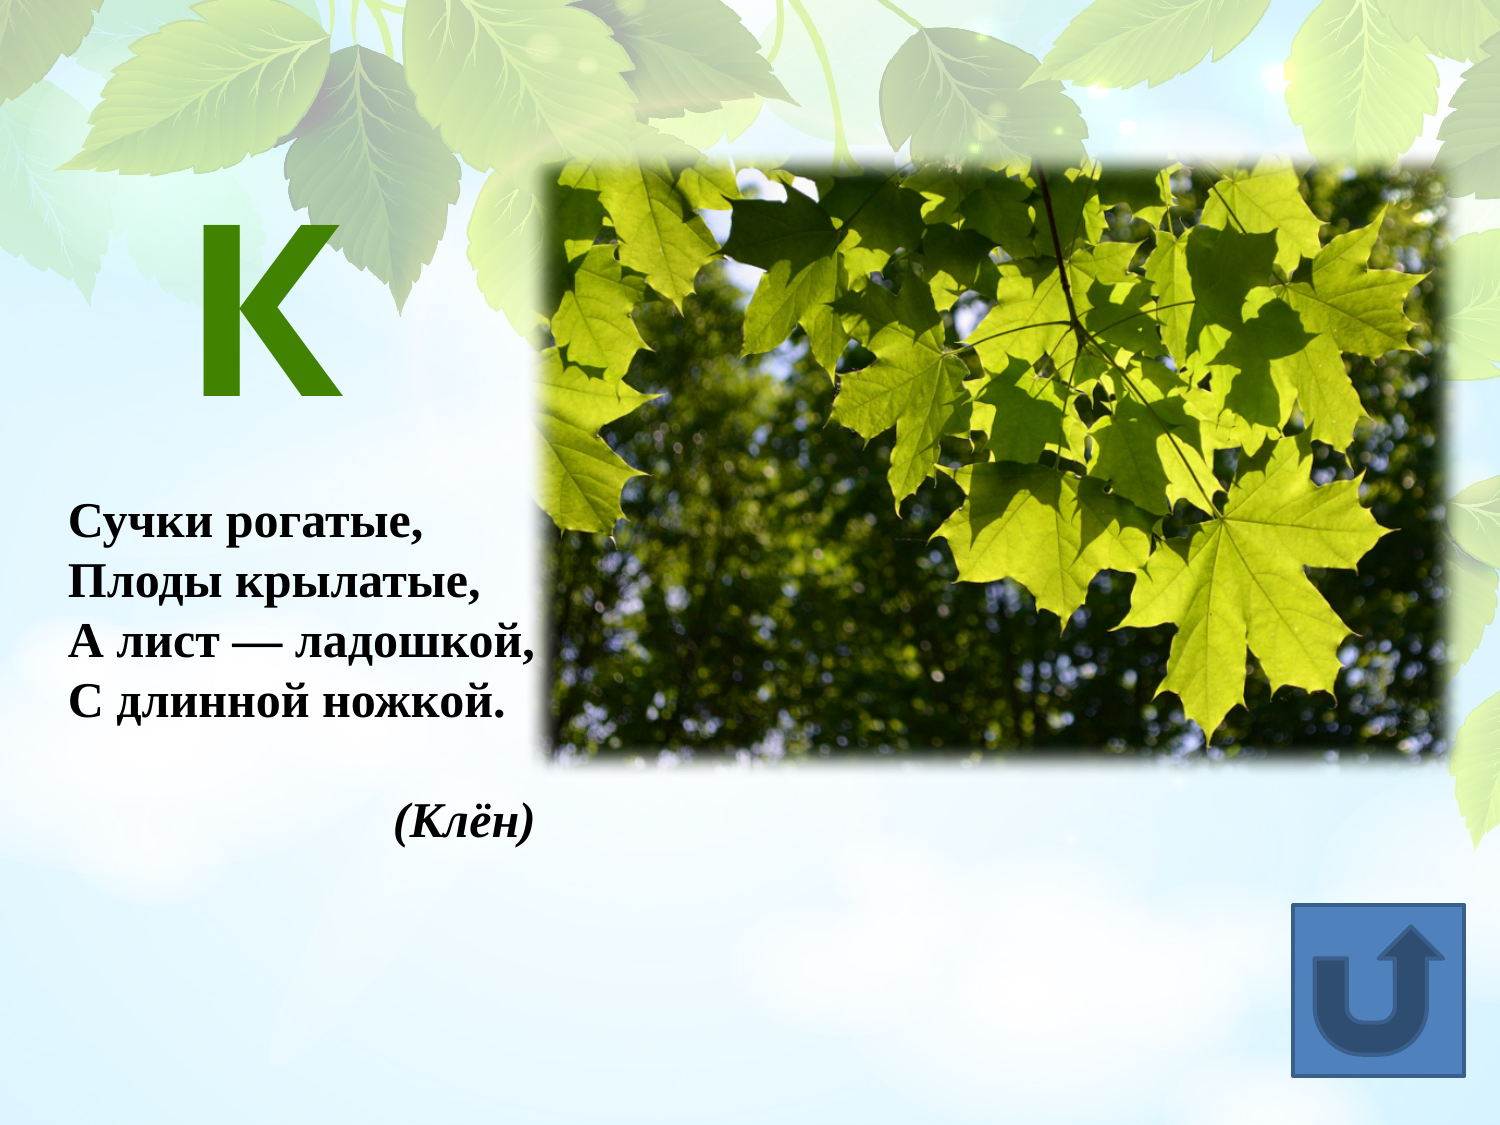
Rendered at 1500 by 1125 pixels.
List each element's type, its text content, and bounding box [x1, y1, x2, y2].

text_box Сучки рогатые, Плоды крылатые, А лист — ладошкой, С длинной ножкой. (Клён) [53, 479, 561, 990]
text_box К [167, 148, 359, 452]
text_box [1291, 903, 1466, 1078]
picture [525, 148, 1465, 778]
